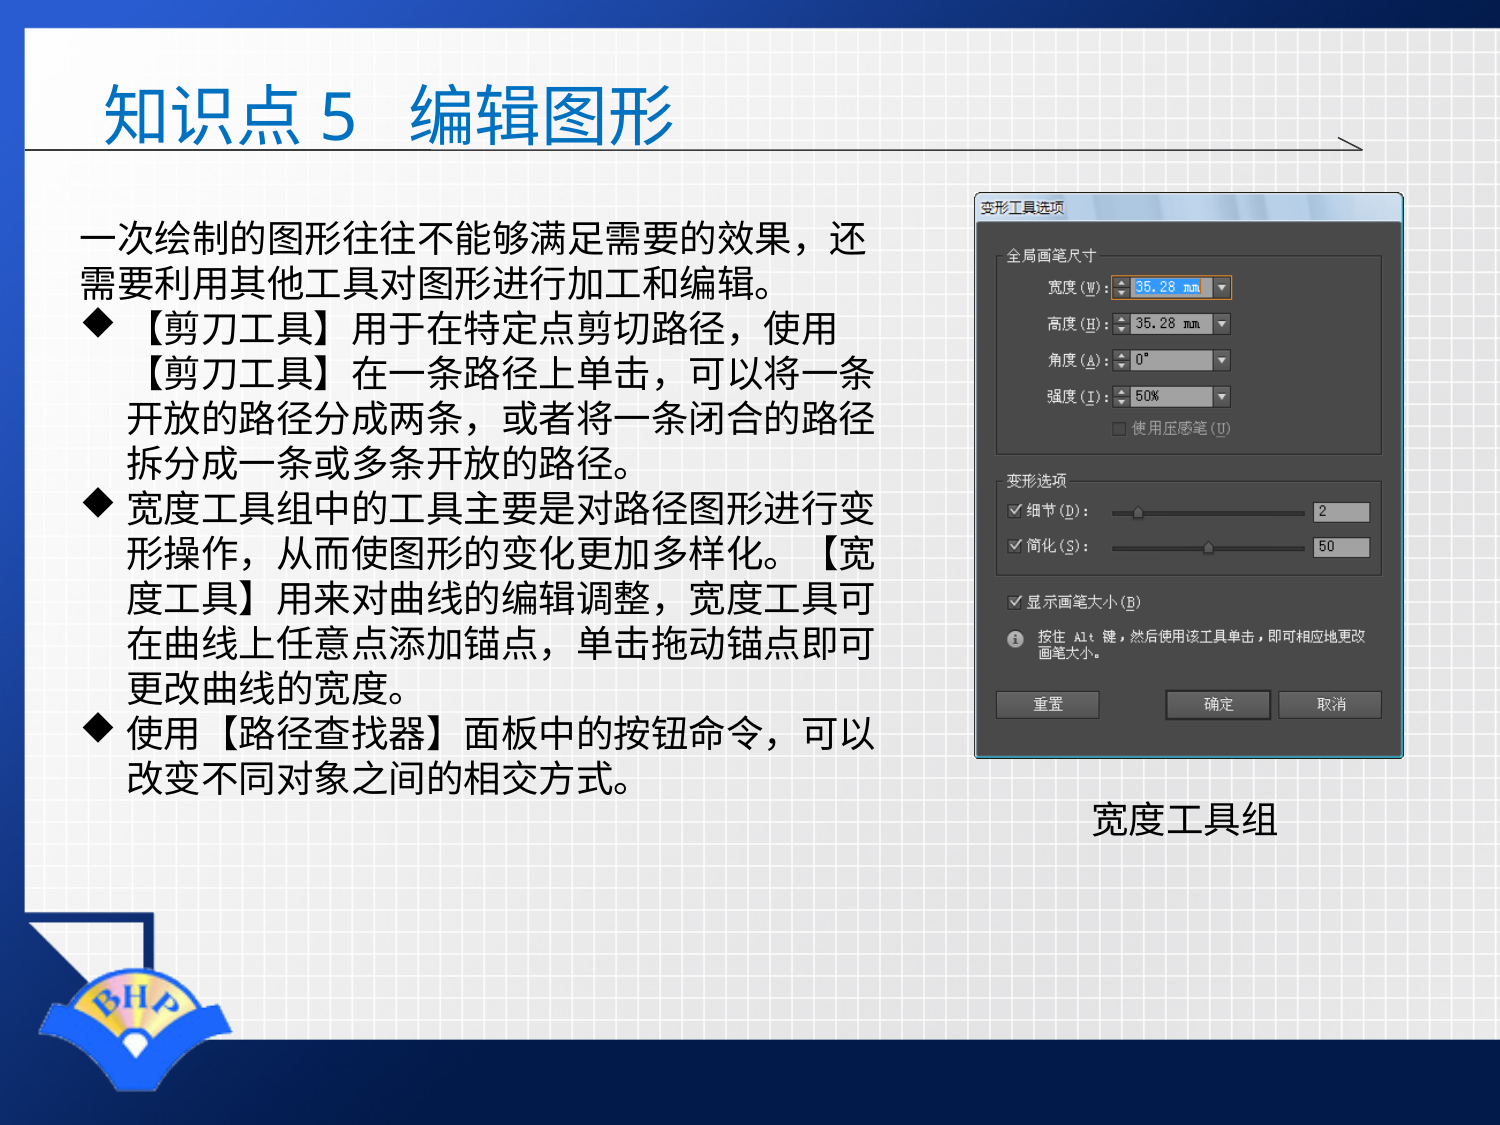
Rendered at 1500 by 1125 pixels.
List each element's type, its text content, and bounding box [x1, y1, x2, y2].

text_box 一次绘制的图形往往不能够满足需要的效果，还需要利用其他工具对图形进行加工和编辑。 【剪刀工具】用于在特定点剪切路径，使用【剪刀工具】在一条路径上单击，可以将一条开放的路径分成两条，或者将一条闭合的路径拆分成一条或多条开放的路径。 宽度工具组中的工具主要是对路径图形进行变形操作，从而使图形的变化更加多样化。【宽度工具】用来对曲线的编辑调整，宽度工具可在曲线上任意点添加锚点，单击拖动锚点即可更改曲线的宽度。 使用【路径查找器】面板中的按钮命令，可以改变不同对象之间的相交方式。 [64, 208, 904, 808]
picture [0, 0, 1500, 1125]
text_box 宽度工具组 [1076, 788, 1301, 849]
text_box 知识点5 编辑图形 [88, 66, 1034, 161]
